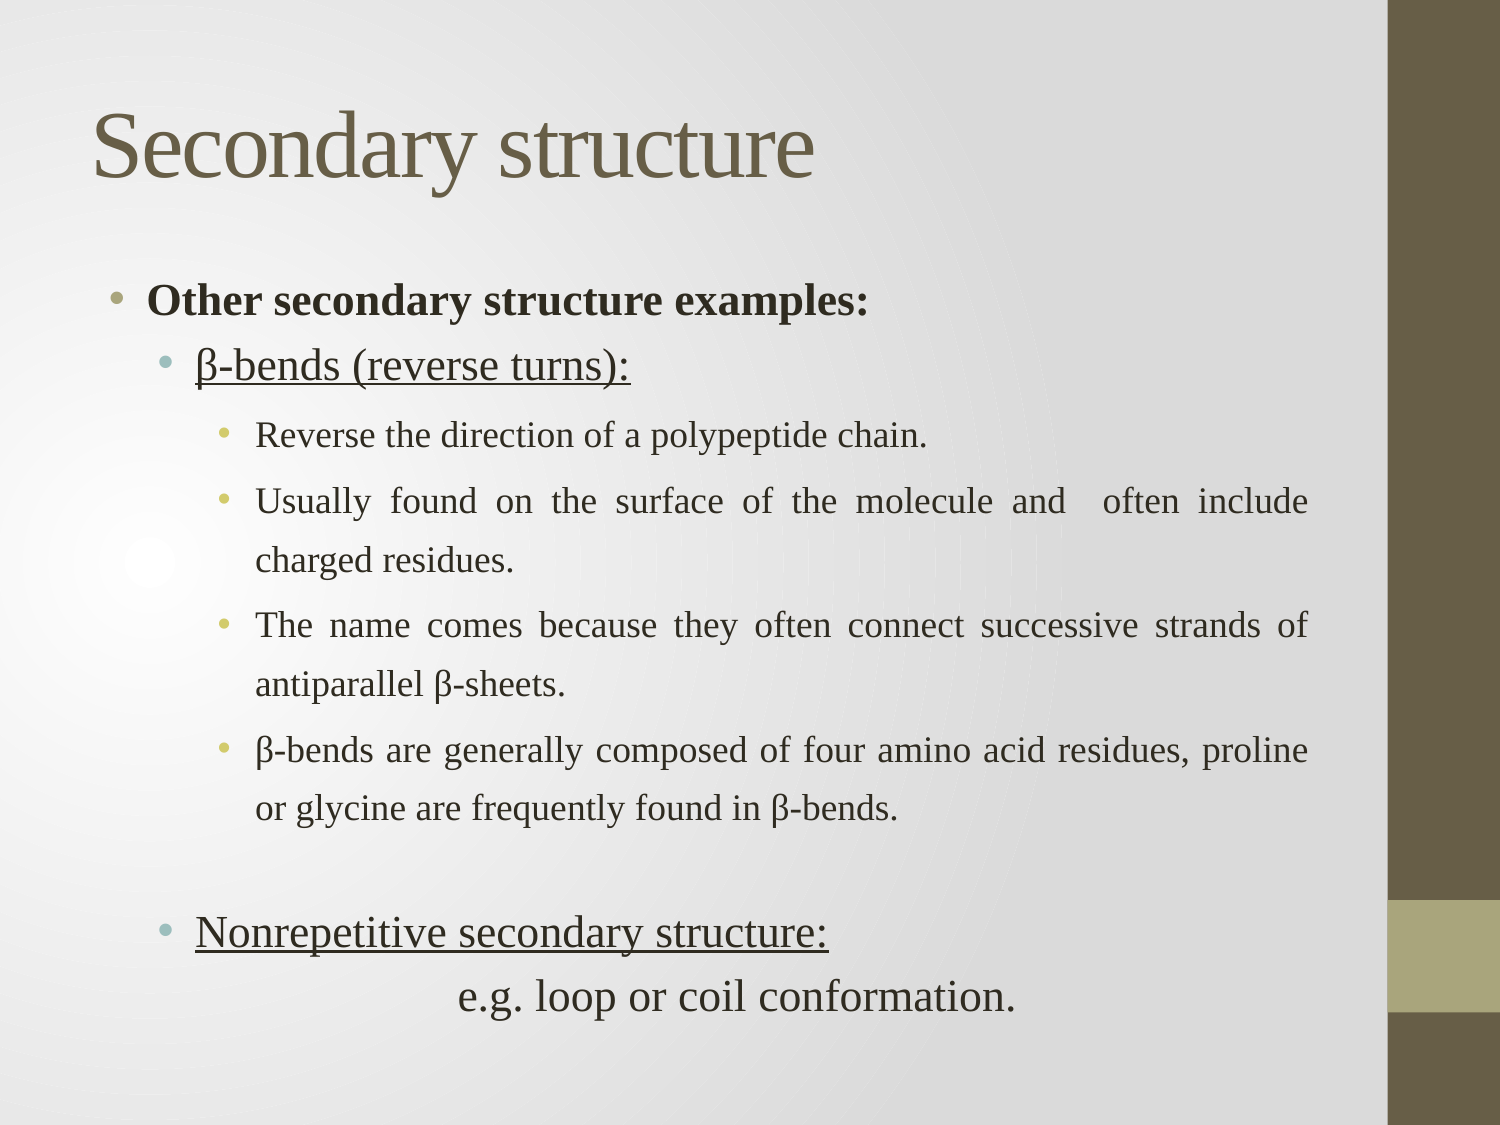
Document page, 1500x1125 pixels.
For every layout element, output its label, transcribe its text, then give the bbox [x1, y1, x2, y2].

title Secondary structure [75, 45, 1325, 233]
list Other secondary structure examples: β-bends (reverse turns): Reverse the direction of a polypeptide chain. Usually found on the surface of the molecule and often include charged residues. The name comes because they often connect successive strands of antiparallel β-sheets. β-bends are generally composed of four amino acid residues, proline or glycine are frequently found in β-bends. Nonrepetitive secondary structure: e.g. loop or coil conformation. [75, 262, 1325, 1050]
